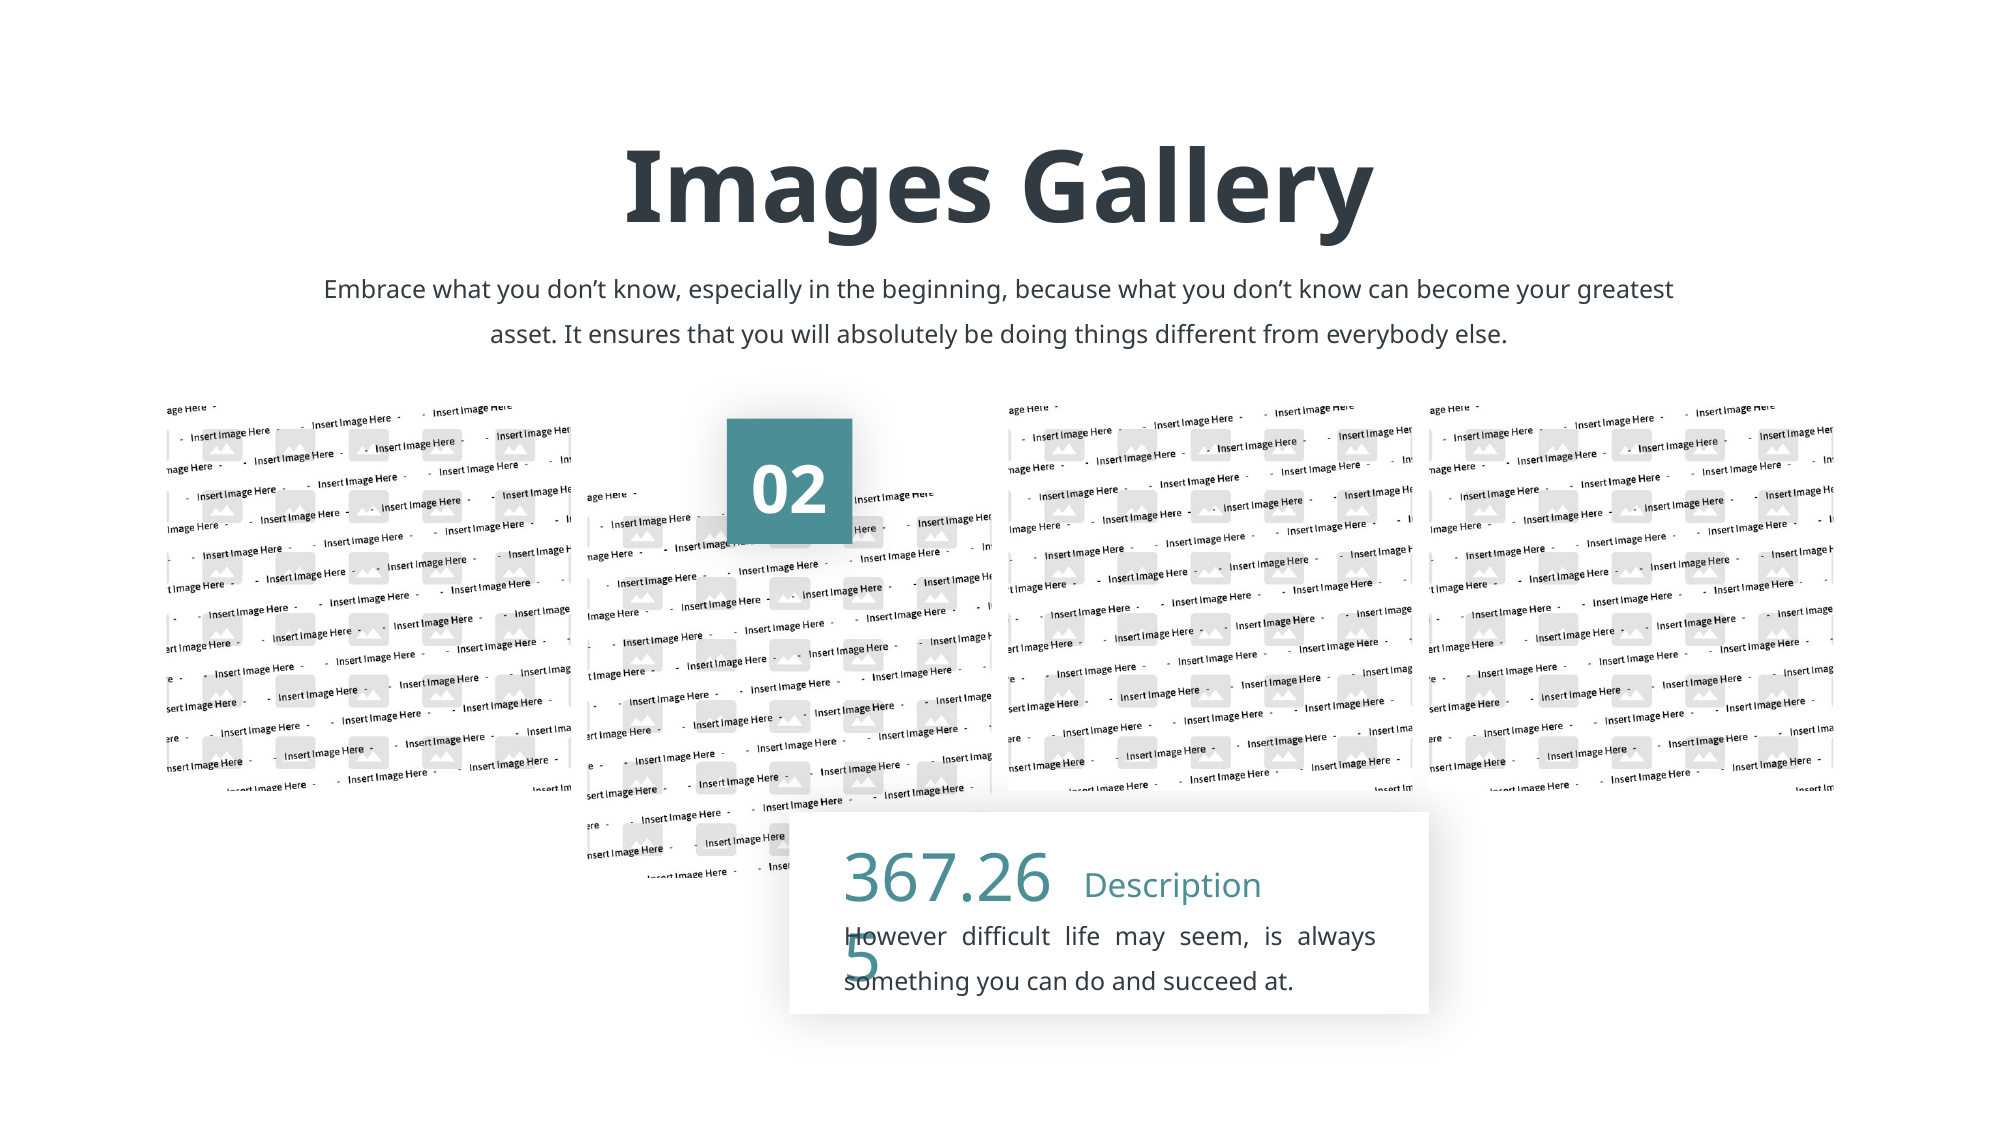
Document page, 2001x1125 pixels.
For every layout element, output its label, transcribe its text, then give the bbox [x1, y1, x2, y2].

picture [587, 493, 992, 878]
text_box [788, 811, 1430, 1015]
text_box Embrace what you don’t know, especially in the beginning, because what you don’t know can become your greatest asset. It ensures that you will absolutely be doing things different from everybody else. [295, 251, 1705, 356]
text_box 367.265 [829, 827, 1088, 898]
picture [166, 406, 571, 791]
text_box Images Gallery [265, 114, 1735, 250]
picture [1429, 406, 1834, 791]
text_box [726, 417, 853, 439]
text_box However difficult life may seem, is always something you can do and succeed at. [829, 898, 1392, 1003]
text_box Description [1068, 856, 1392, 912]
picture [1008, 406, 1413, 791]
text_box 02 [698, 439, 881, 493]
